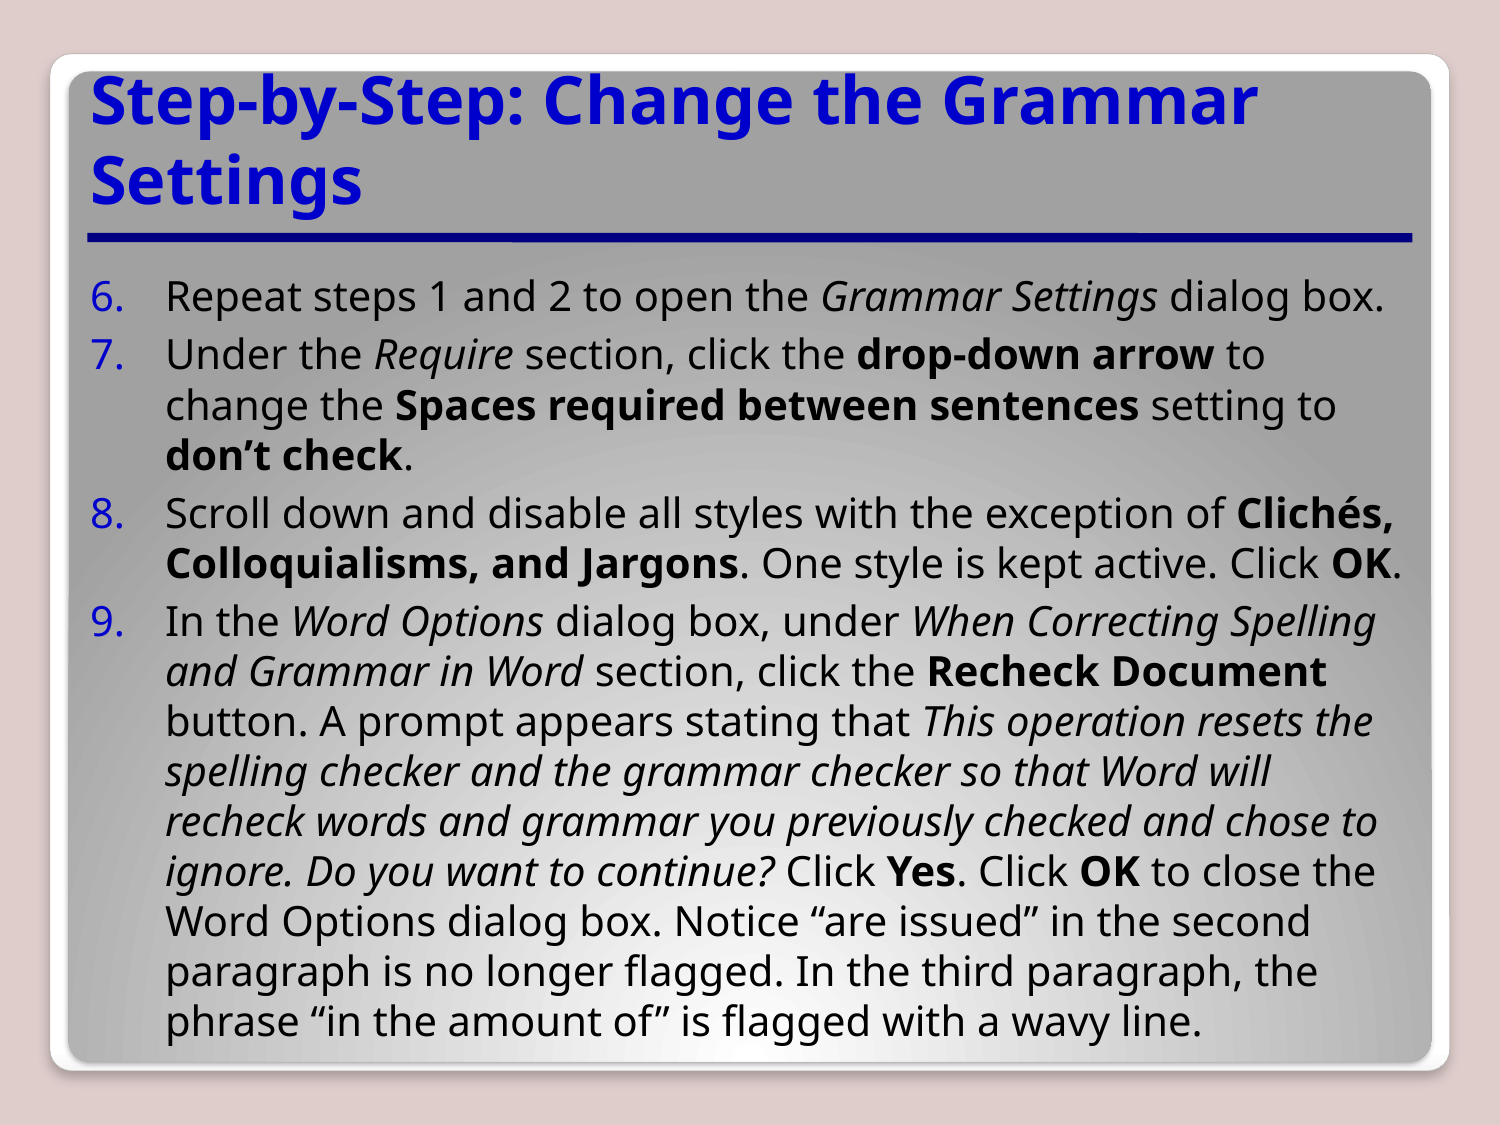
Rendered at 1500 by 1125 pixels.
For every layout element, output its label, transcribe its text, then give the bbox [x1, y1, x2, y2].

list Repeat steps 1 and 2 to open the Grammar Settings dialog box. Under the Require section, click the drop-down arrow to change the Spaces required between sentences setting to don’t check. Scroll down and disable all styles with the exception of Clichés, Colloquialisms, and Jargons. One style is kept active. Click OK. In the Word Options dialog box, under When Correcting Spelling and Grammar in Word section, click the Recheck Document button. A prompt appears stating that This operation resets the spelling checker and the grammar checker so that Word will recheck words and grammar you previously checked and chose to ignore. Do you want to continue? Click Yes. Click OK to close the Word Options dialog box. Notice “are issued” in the second paragraph is no longer flagged. In the third paragraph, the phrase “in the amount of” is flagged with a wavy line. [74, 262, 1426, 1063]
title Step-by-Step: Change the Grammar Settings [74, 74, 1426, 226]
